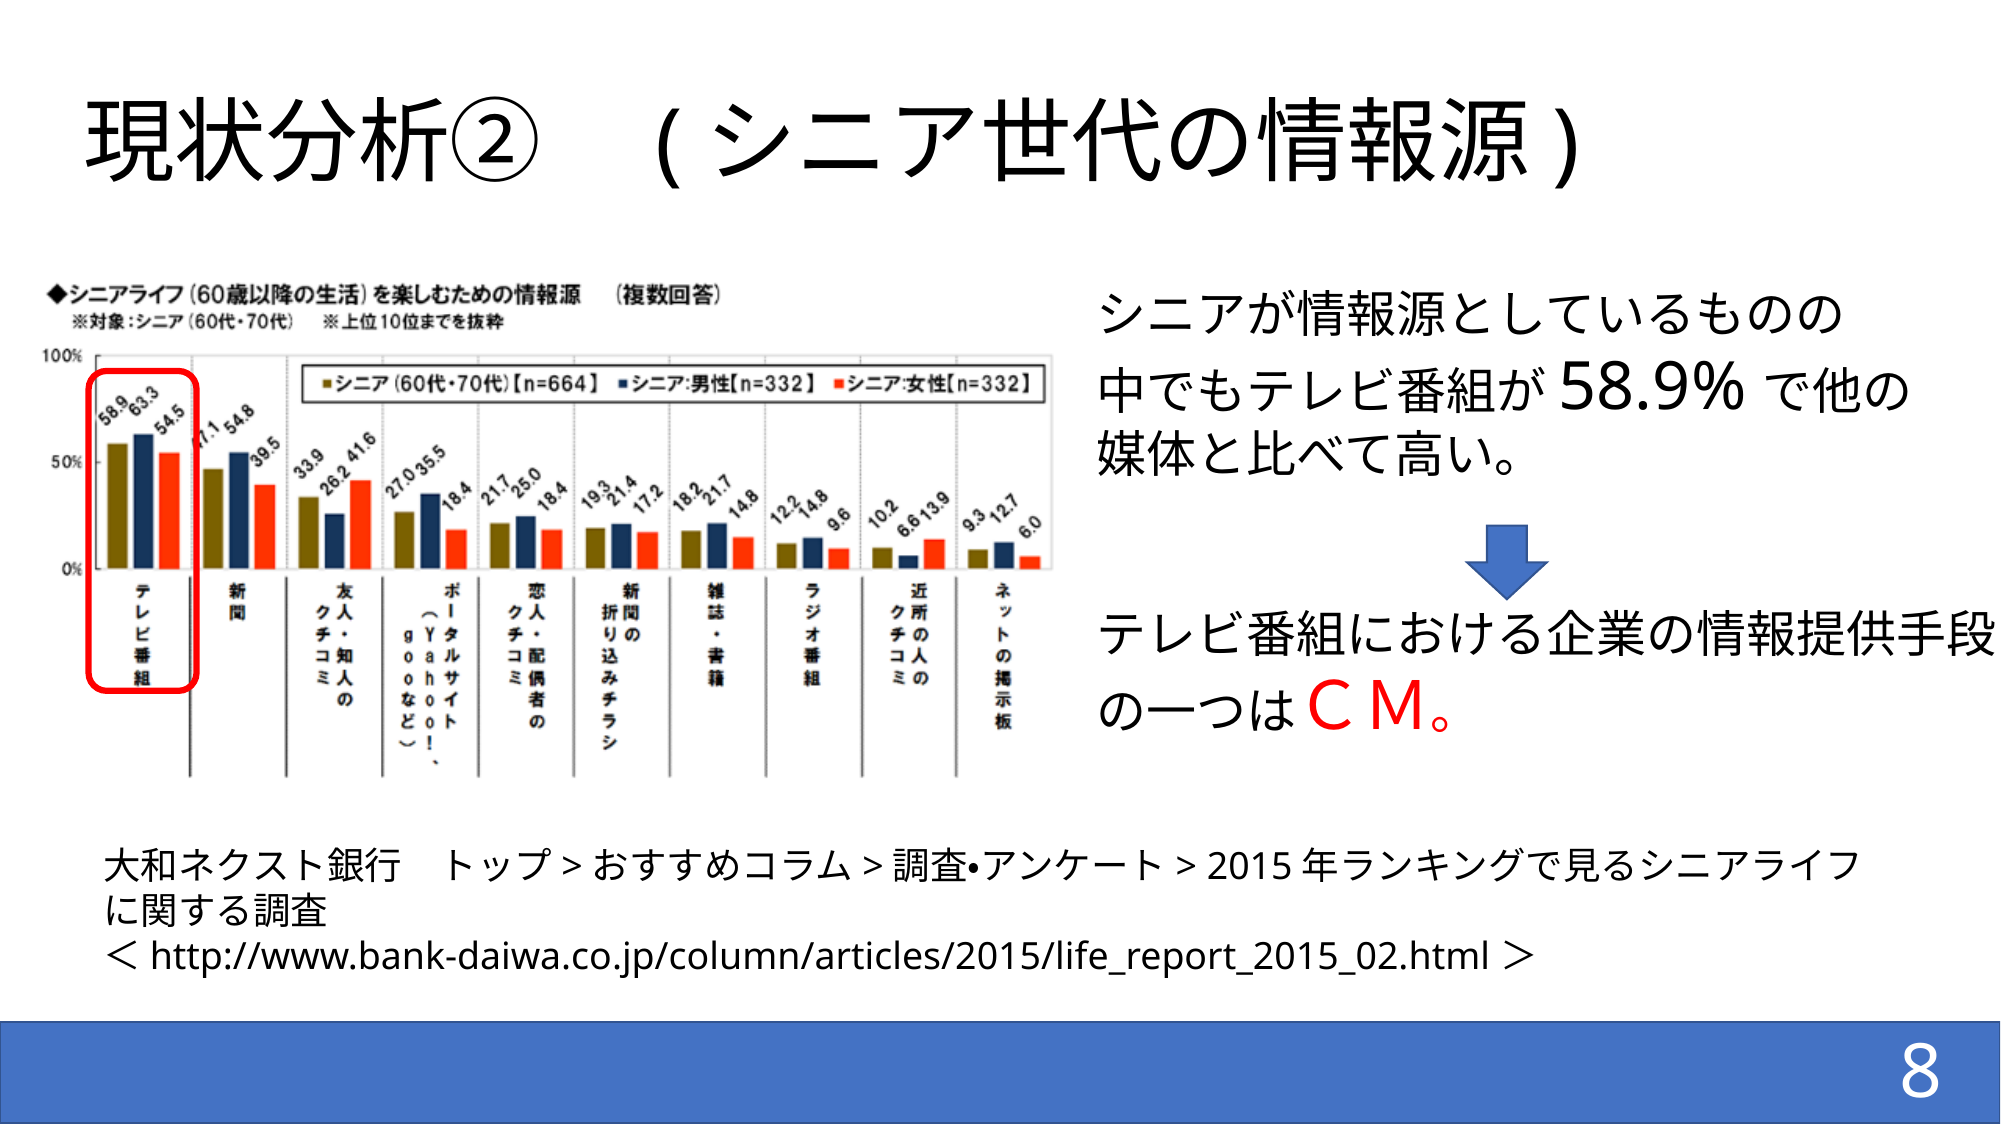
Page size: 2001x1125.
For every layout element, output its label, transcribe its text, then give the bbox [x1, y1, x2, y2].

text_box シニアが情報源としているものの 中でもテレビ番組が58.9%で他の 媒体と比べて高い。 テレビ番組における企業の情報提供手段 の一つはＣＭ。 [1093, 275, 2000, 750]
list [0, 230, 1093, 800]
slide_number 8 [1507, 1043, 1958, 1104]
text_box 大和ネクスト銀行 トップ>おすすめコラム>調査・アンケート> 2015年ランキングで見るシニアライフに関する調査 ＜http://www.bank-daiwa.co.jp/column/articles/2015/life_report_2015_02.html＞ [88, 834, 1886, 985]
title 現状分析② (シニア世代の情報源) [68, 36, 1794, 254]
text_box [1464, 524, 1550, 601]
